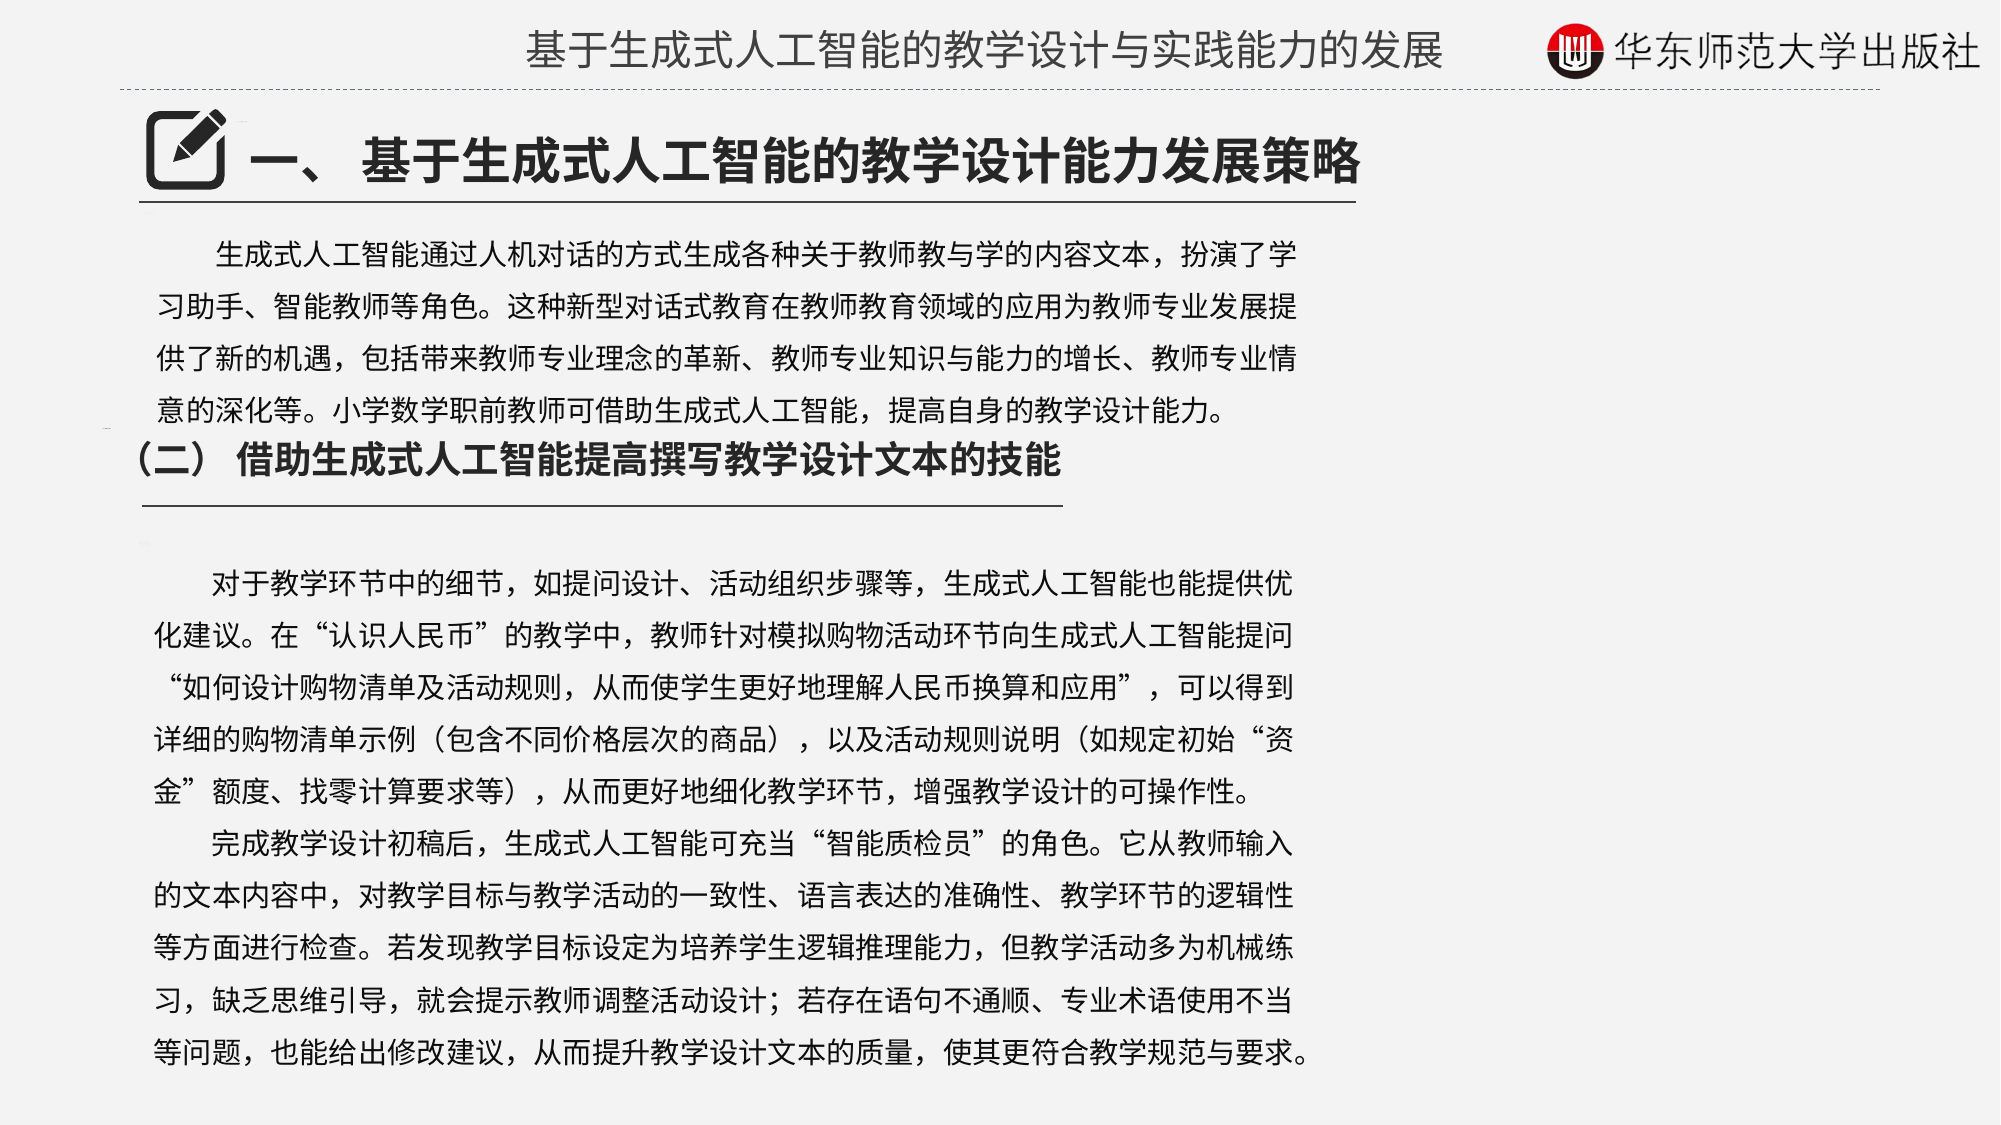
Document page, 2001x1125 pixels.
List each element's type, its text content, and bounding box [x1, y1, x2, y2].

text_box [146, 111, 225, 190]
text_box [1536, 13, 1989, 83]
text_box 生成式人工智能通过人机对话的方式生成各种关于教师教与学的内容文本，扮演了学习助手、智能教师等角色。这种新型对话式教育在教师教育领域的应用为教师专业发展提供了新的机遇，包括带来教师专业理念的革新、教师专业知识与能力的增长、教师专业情意的深化等。小学数学职前教师可借助生成式人工智能，提高自身的教学设计能力。 [142, 212, 1320, 436]
text_box 一、 基于生成式人工智能的教学设计能力发展策略 [235, 121, 1415, 197]
text_box （二） 借助生成式人工智能提高撰写教学设计文本的技能 [101, 428, 1172, 489]
text_box [208, 109, 227, 127]
text_box 基于生成式人工智能的教学设计与实践能力的发展 [486, 23, 1483, 74]
text_box 对于教学环节中的细节，如提问设计、活动组织步骤等，生成式人工智能也能提供优化建议。在“认识人民币”的教学中，教师针对模拟购物活动环节向生成式人工智能提问“如何设计购物清单及活动规则，从而使学生更好地理解人民币换算和应用”，可以得到详细的购物清单示例（包含不同价格层次的商品），以及活动规则说明（如规定初始“资金”额度、找零计算要求等），从而更好地细化教学环节，增强教学设计的可操作性。 完成教学设计初稿后，生成式人工智能可充当“智能质检员”的角色。它从教师输入的文本内容中，对教学目标与教学活动的一致性、语言表达的准确性、教学环节的逻辑性等方面进行检查。若发现教学目标设定为培养学生逻辑推理能力，但教学活动多为机械练习，缺乏思维引导，就会提示教师调整活动设计；若存在语句不通顺、专业术语使用不当等问题，也能给出修改建议，从而提升教学设计文本的质量，使其更符合教学规范与要求。 [138, 540, 1320, 1077]
